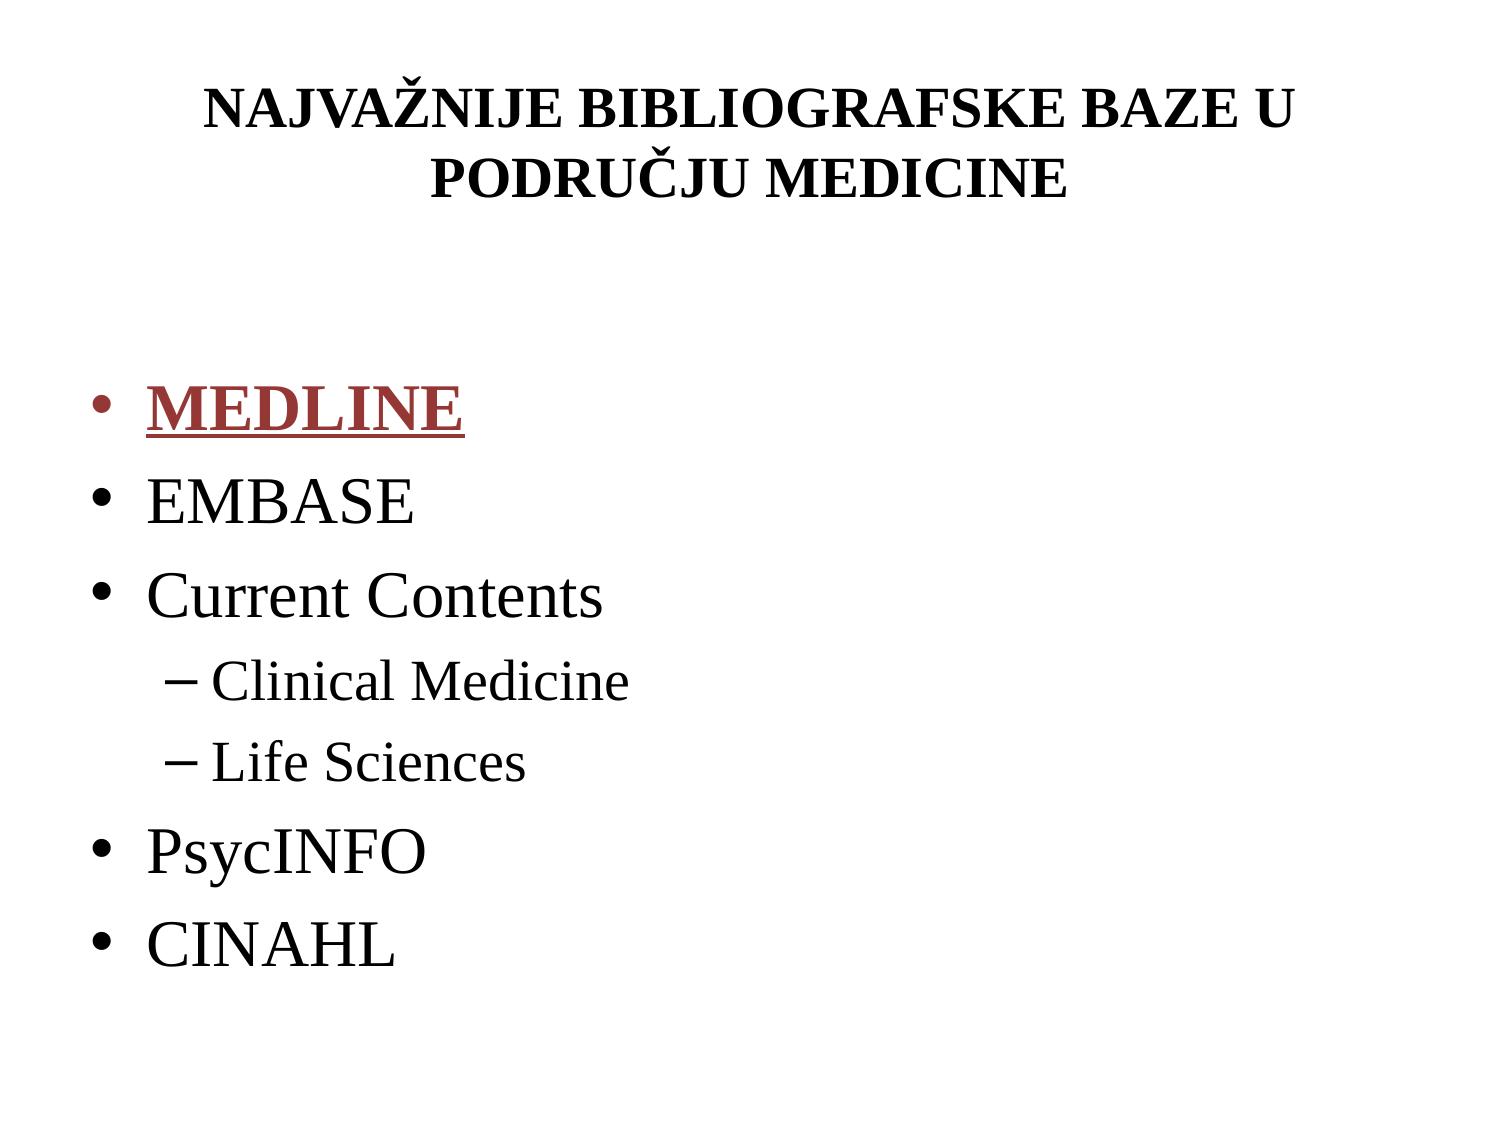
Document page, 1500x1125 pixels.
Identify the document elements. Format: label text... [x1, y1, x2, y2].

list MEDLINE EMBASE Current Contents Clinical Medicine Life Sciences PsycINFO CINAHL [75, 262, 1425, 1005]
title NAJVAŽNIJE BIBLIOGRAFSKE BAZE U PODRUČJU MEDICINE [75, 45, 1425, 233]
